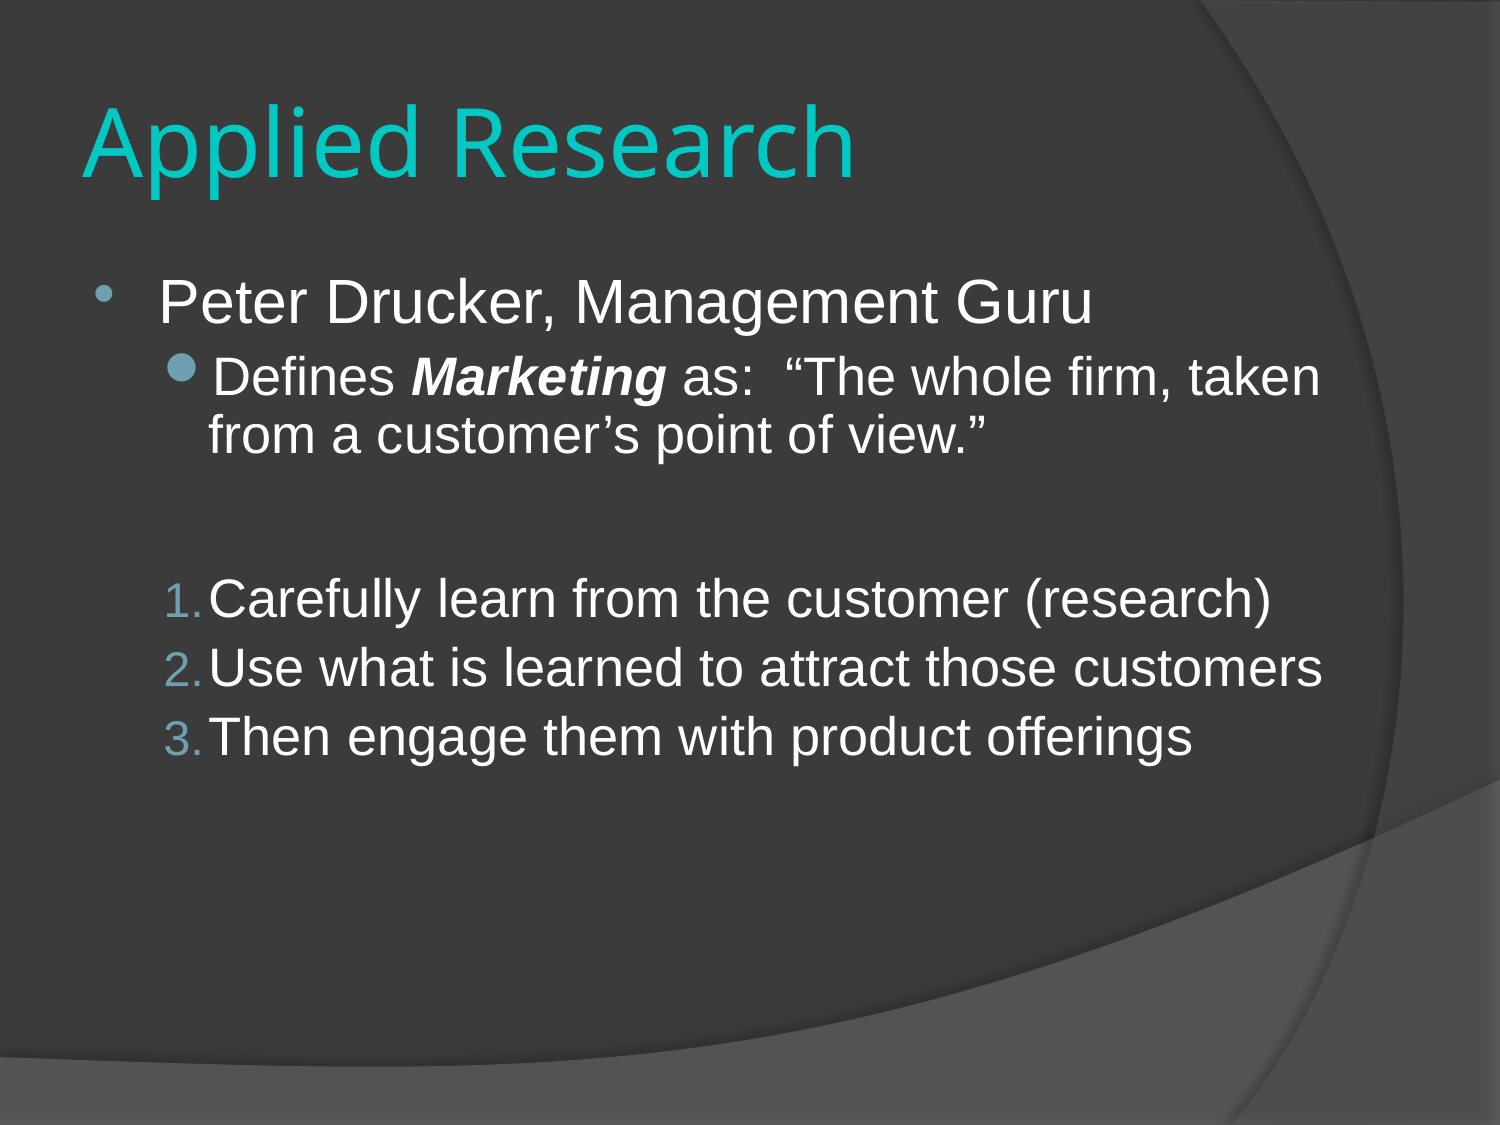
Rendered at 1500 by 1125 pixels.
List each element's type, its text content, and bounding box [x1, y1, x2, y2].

list Peter Drucker, Management Guru Defines Marketing as: “The whole firm, taken from a customer’s point of view.” Carefully learn from the customer (research) Use what is learned to attract those customers Then engage them with product offerings [75, 262, 1450, 1005]
title Applied Research [75, 45, 1300, 233]
